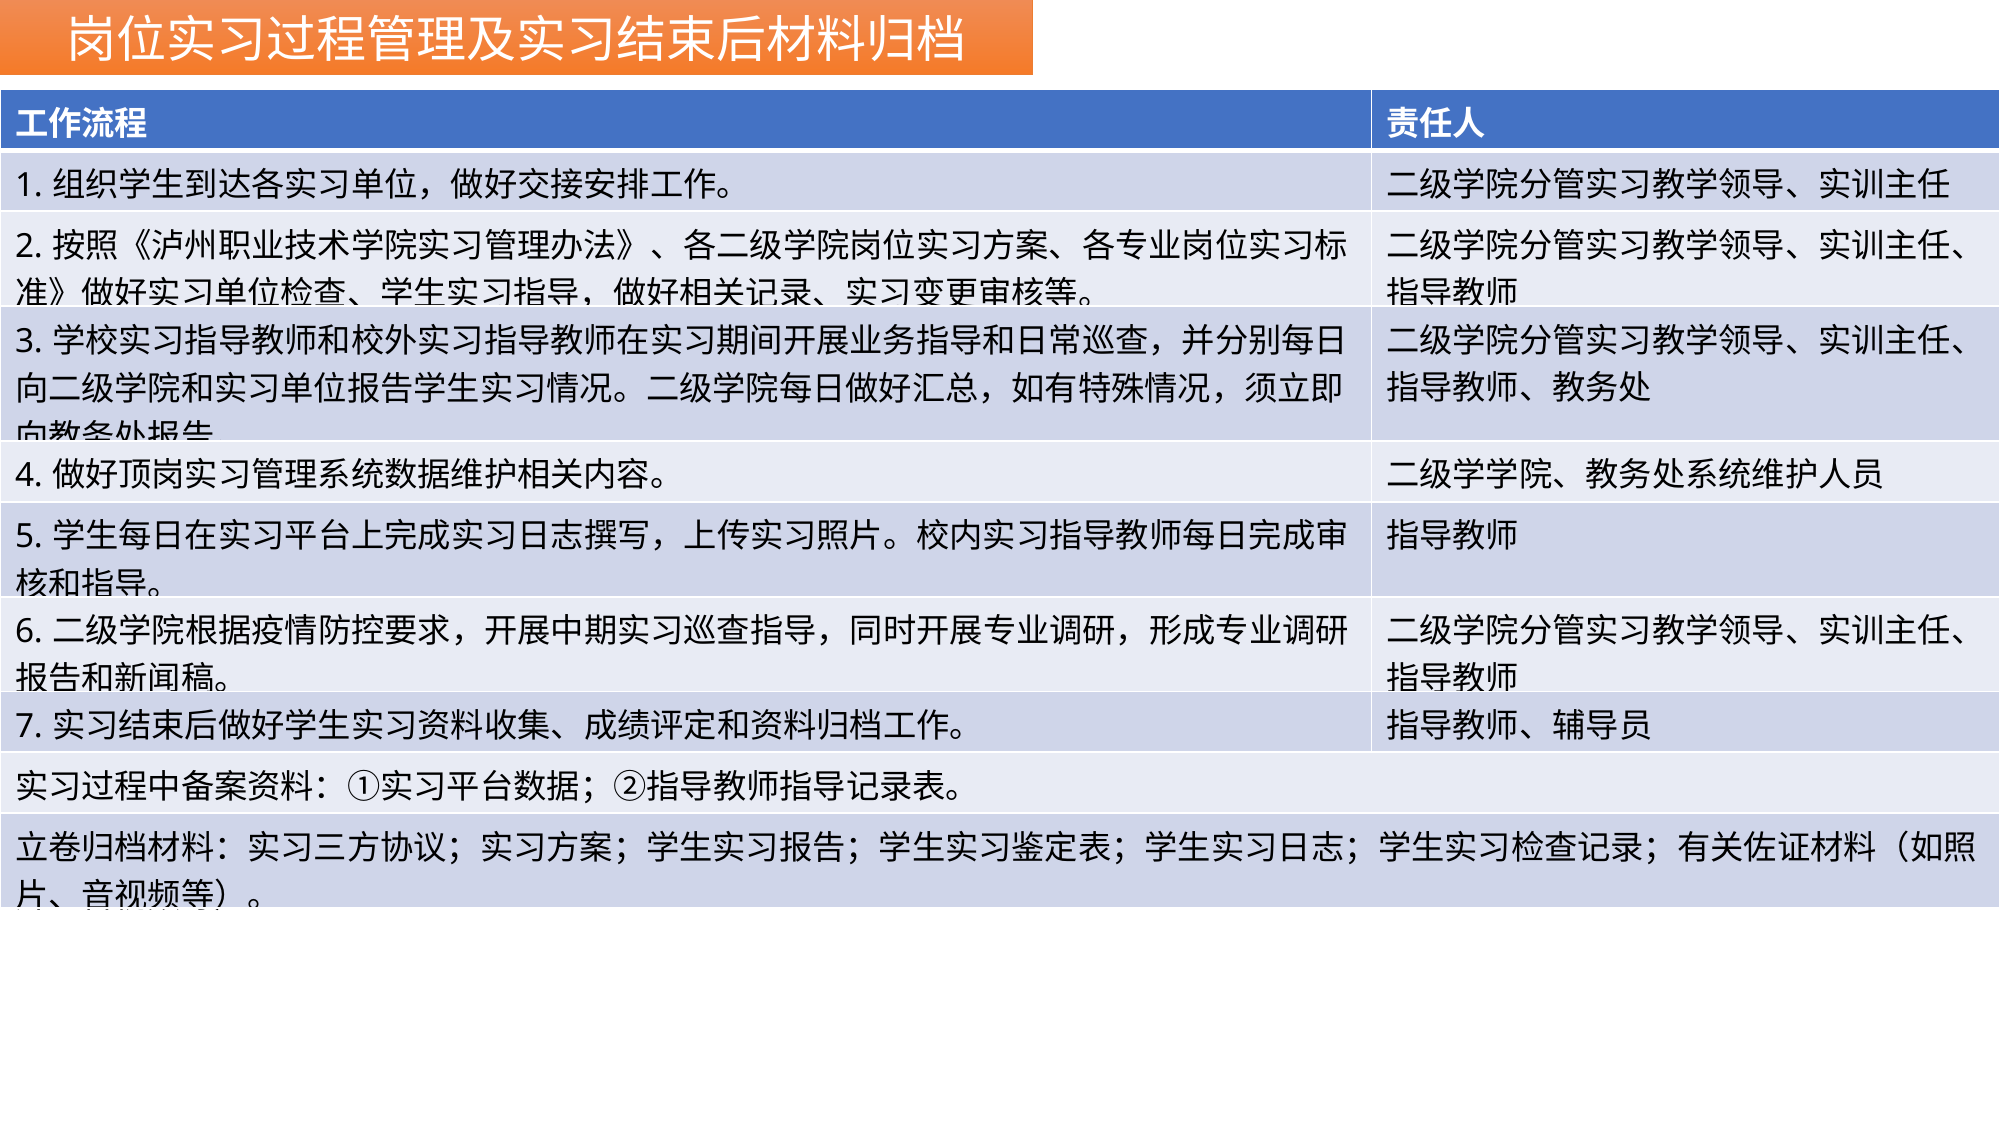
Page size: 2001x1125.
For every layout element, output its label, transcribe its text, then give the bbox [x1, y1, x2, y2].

table_cell 指导教师 [1372, 503, 1999, 596]
table_cell 5.学生每日在实习平台上完成实习日志撰写，上传实习照片。校内实习指导教师每日完成审核和指导。 [1, 503, 1371, 596]
table_cell 实习过程中备案资料：①实习平台数据；②指导教师指导记录表。 [1, 753, 1999, 812]
table_cell 二级学院分管实习教学领导、实训主任 [1372, 153, 1999, 210]
table_cell 二级学院分管实习教学领导、实训主任、指导教师、教务处 [1372, 307, 1999, 440]
table_cell 7.实习结束后做好学生实习资料收集、成绩评定和资料归档工作。 [1, 692, 1371, 751]
table_cell 2.按照《泸州职业技术学院实习管理办法》、各二级学院岗位实习方案、各专业岗位实习标准》做好实习单位检查、学生实习指导，做好相关记录、实习变更审核等。 [1, 212, 1371, 305]
table_header 工作流程 [1, 90, 1371, 148]
table_header 责任人 [1372, 90, 1999, 148]
table_cell 1.组织学生到达各实习单位，做好交接安排工作。 [1, 153, 1371, 210]
table_cell 3.学校实习指导教师和校外实习指导教师在实习期间开展业务指导和日常巡查，并分别每日向二级学院和实习单位报告学生实习情况。二级学院每日做好汇总，如有特殊情况，须立即向教务处报告。 [1, 307, 1371, 440]
text_box 岗位实习过程管理及实习结束后材料归档 [0, 0, 1033, 75]
table_cell 二级学学院、教务处系统维护人员 [1372, 442, 1999, 501]
table_cell 4.做好顶岗实习管理系统数据维护相关内容。 [1, 442, 1371, 501]
table_cell 二级学院分管实习教学领导、实训主任、指导教师 [1372, 212, 1999, 305]
table_cell 二级学院分管实习教学领导、实训主任、指导教师 [1372, 598, 1999, 691]
table_cell 6.二级学院根据疫情防控要求，开展中期实习巡查指导，同时开展专业调研，形成专业调研报告和新闻稿。 [1, 598, 1371, 691]
table_cell 立卷归档材料：实习三方协议；实习方案；学生实习报告；学生实习鉴定表；学生实习日志；学生实习检查记录；有关佐证材料（如照片、音视频等）。 [1, 814, 1999, 907]
table_cell 指导教师、辅导员 [1372, 692, 1999, 751]
